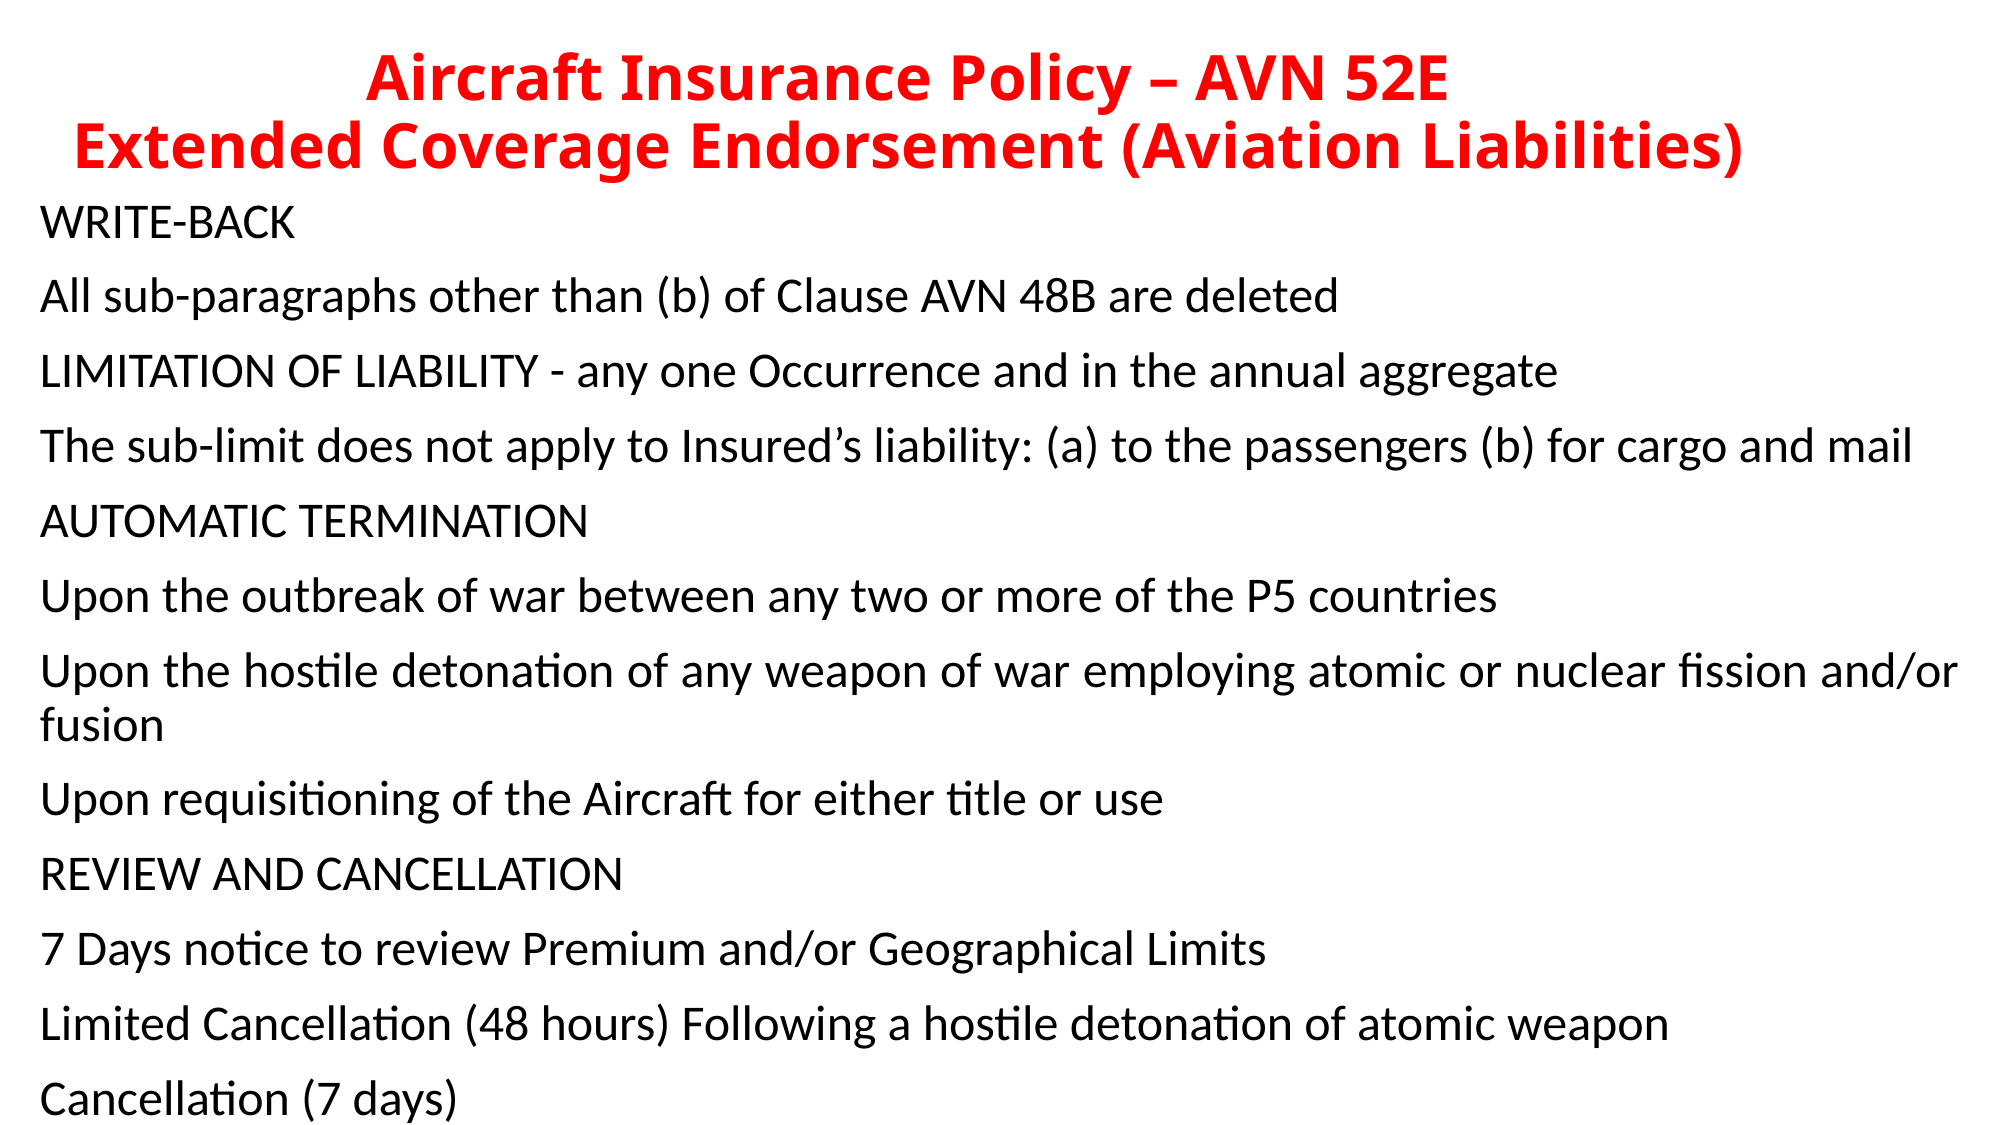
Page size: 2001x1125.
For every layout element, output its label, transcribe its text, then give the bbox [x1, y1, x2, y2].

list WRITE-BACK All sub-paragraphs other than (b) of Clause AVN 48B are deleted LIMITATION OF LIABILITY - any one Occurrence and in the annual aggregate The sub-limit does not apply to Insured’s liability: (a) to the passengers (b) for cargo and mail AUTOMATIC TERMINATION Upon the outbreak of war between any two or more of the P5 countries Upon the hostile detonation of any weapon of war employing atomic or nuclear fission and/or fusion Upon requisitioning of the Aircraft for either title or use REVIEW AND CANCELLATION 7 Days notice to review Premium and/or Geographical Limits Limited Cancellation (48 hours) Following a hostile detonation of atomic weapon Cancellation (7 days) [24, 187, 1975, 1125]
title Aircraft Insurance Policy – AVN 52E Extended Coverage Endorsement (Aviation Liabilities) [5, 24, 1813, 204]
